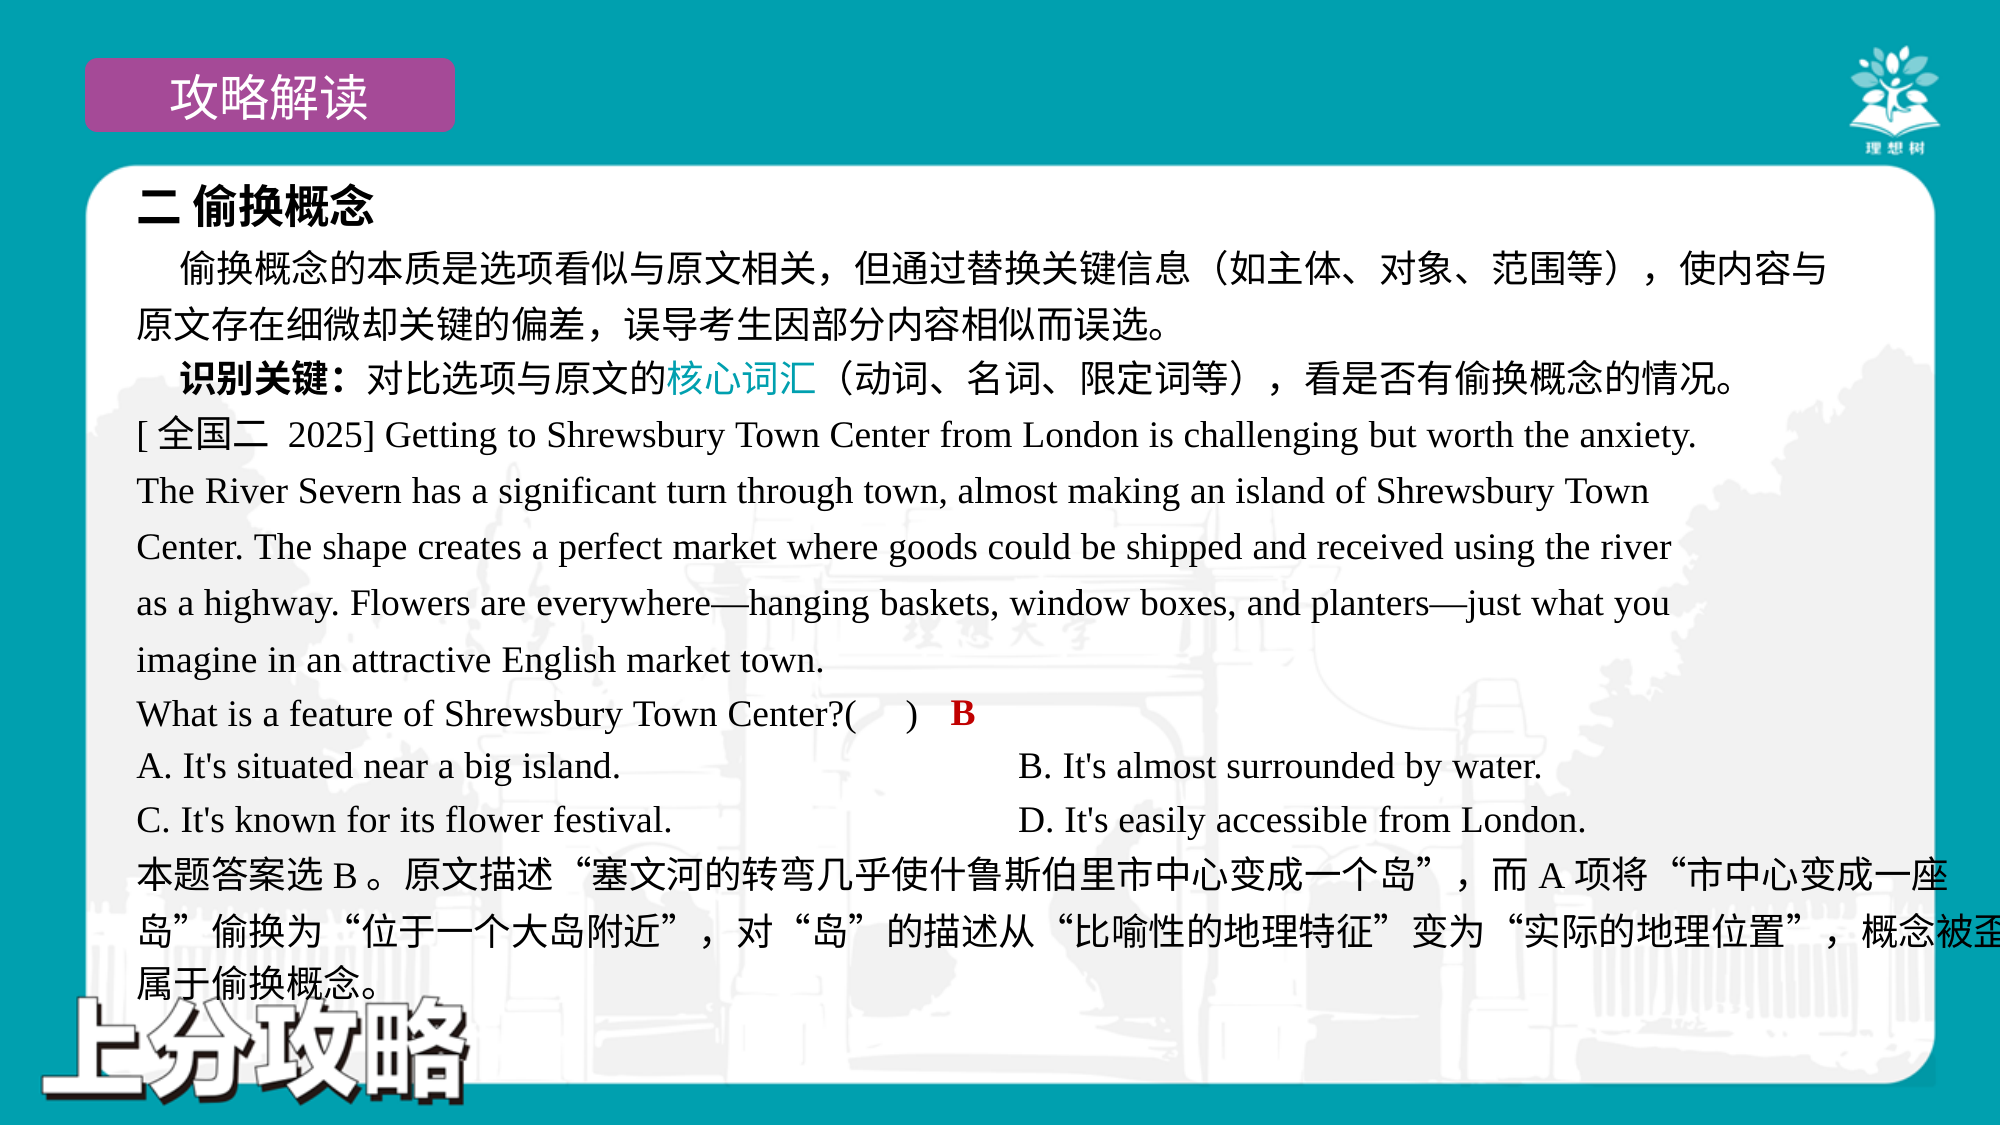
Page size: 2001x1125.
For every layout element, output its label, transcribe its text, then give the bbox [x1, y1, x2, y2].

text_box [全国二 2025] Getting to Shrewsbury Town Center from London is challenging but worth the anxiety. The River Severn has a significant turn through town, almost making an island of Shrewsbury Town Center. The shape creates a perfect market where goods could be shipped and received using the river as a highway. Flowers are everywhere—hanging baskets, window boxes, and planters—just what you imagine in an attractive English market town. What is a feature of Shrewsbury Town Center?( ) [136, 398, 1865, 729]
text_box 本题答案选B。原文描述“塞文河的转弯几乎使什鲁斯伯里市中心变成一个岛”，而A项将“市中心变成一座 岛”偷换为“位于一个大岛附近”，对“岛”的描述从“比喻性的地理特征”变为“实际的地理位置”，概念被歪曲， 属于偷换概念。 [136, 839, 1865, 1002]
text_box 偷换概念的本质是选项看似与原文相关，但通过替换关键信息（如主体、对象、范围等），使内容与 原文存在细微却关键的偏差，误导考生因部分内容相似而误选。 识别关键：对比选项与原文的核心词汇（动词、名词、限定词等），看是否有偷换概念的情况。 [136, 233, 1865, 396]
text_box 二 偷换概念 [136, 176, 1865, 232]
picture [0, 0, 2000, 1125]
text_box A. It's situated near a big island. B. It's almost surrounded by water. C. It's known for its flower festival. D. It's easily accessible from London. [136, 729, 1865, 836]
text_box B [936, 679, 990, 729]
